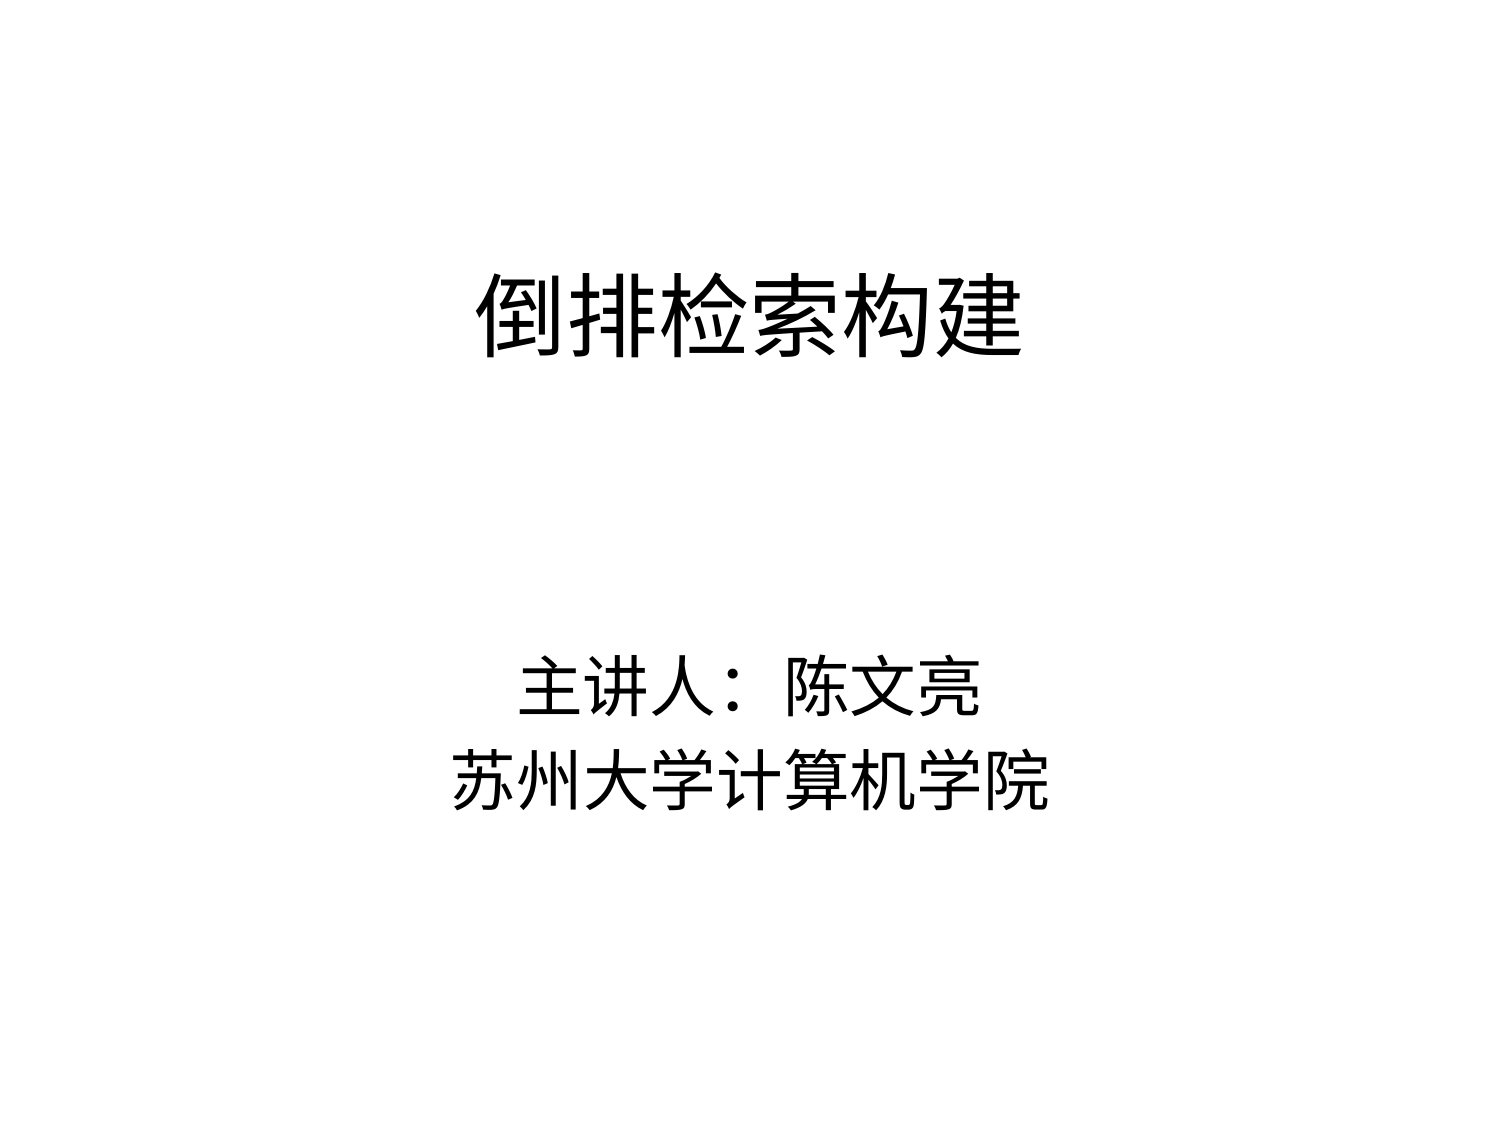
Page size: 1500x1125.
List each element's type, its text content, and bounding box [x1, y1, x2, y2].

subtitle 主讲人：陈文亮 苏州大学计算机学院 [24, 637, 1475, 925]
title 倒排检索构建 [0, 187, 1500, 600]
